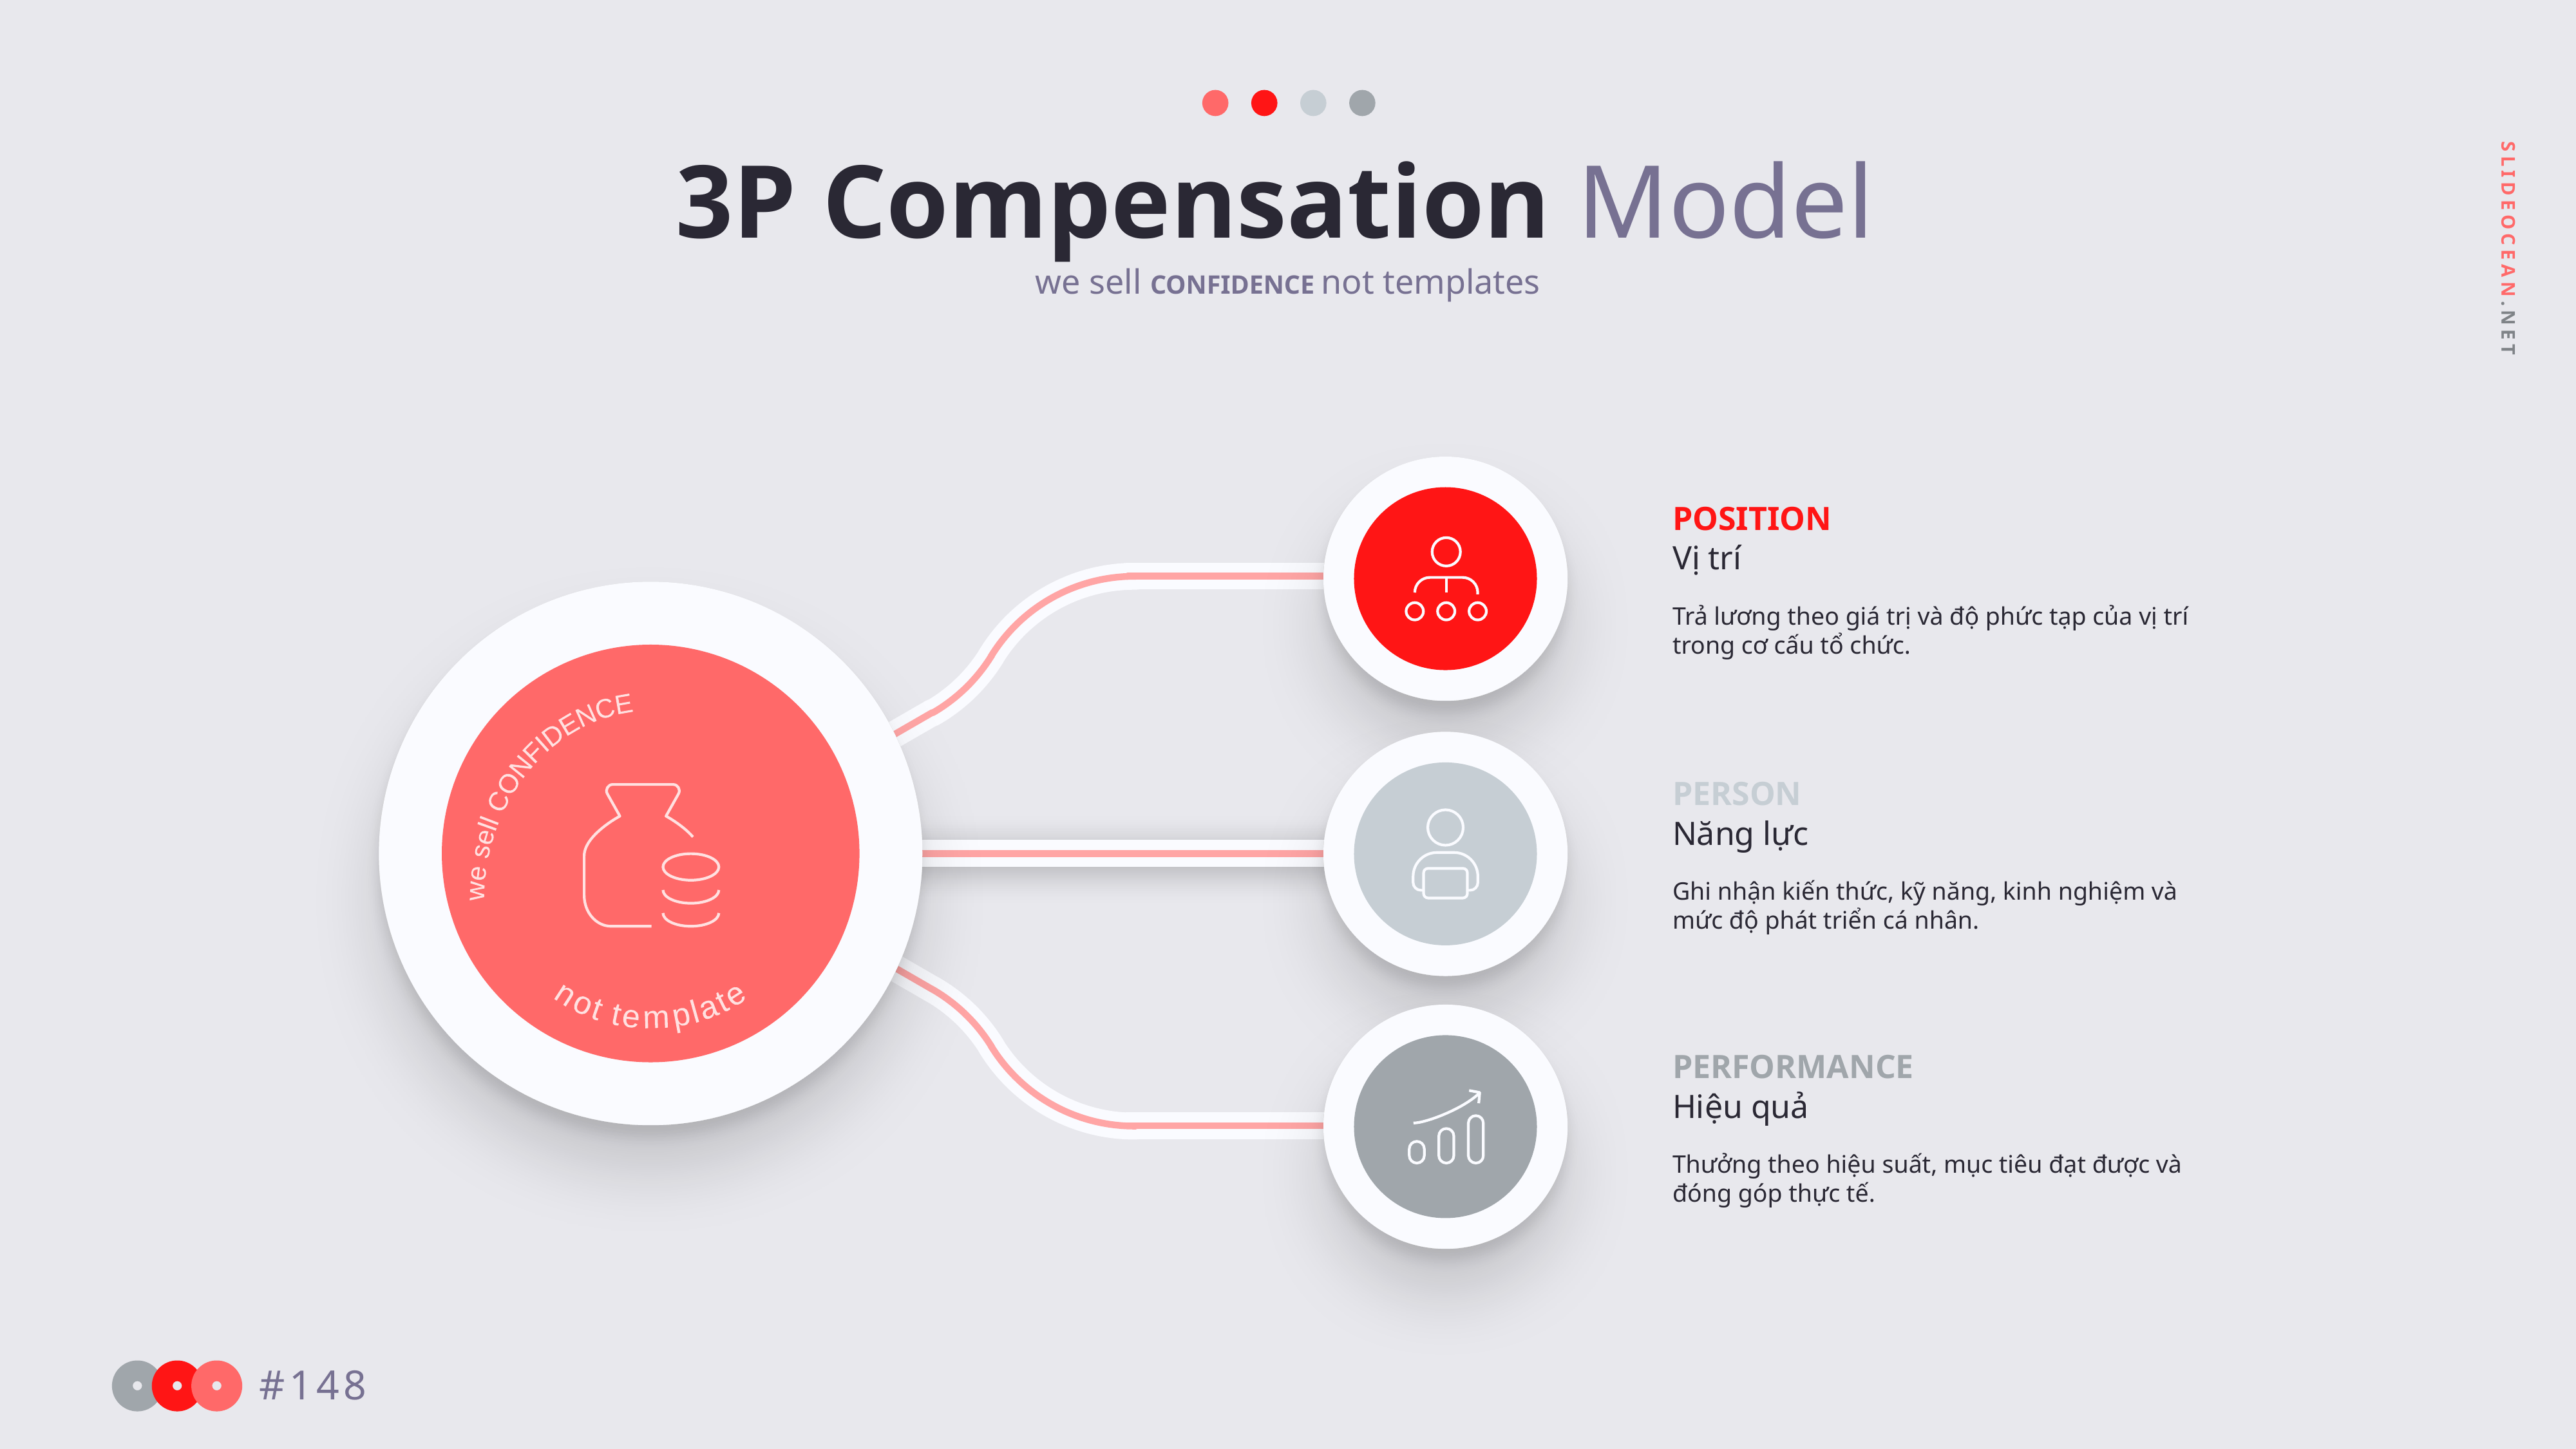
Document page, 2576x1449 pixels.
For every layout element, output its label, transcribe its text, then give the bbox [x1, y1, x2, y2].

text_box 3P Compensation Model [666, 132, 1910, 263]
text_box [1323, 456, 1568, 701]
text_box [1323, 731, 1568, 977]
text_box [1662, 768, 2237, 940]
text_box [1323, 1004, 1568, 1249]
text_box [1250, 89, 1279, 117]
text_box #148 [259, 1359, 1142, 1408]
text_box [679, 854, 1331, 1304]
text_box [378, 581, 923, 1126]
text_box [1662, 493, 2237, 665]
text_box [1662, 1041, 2237, 1213]
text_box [679, 399, 1331, 789]
text_box [1299, 89, 1328, 117]
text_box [474, 701, 828, 1102]
text_box we sell CONFIDENCE not templates [1026, 255, 1550, 306]
text_box [1201, 89, 1230, 117]
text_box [923, 789, 1323, 853]
text_box [1348, 89, 1377, 117]
